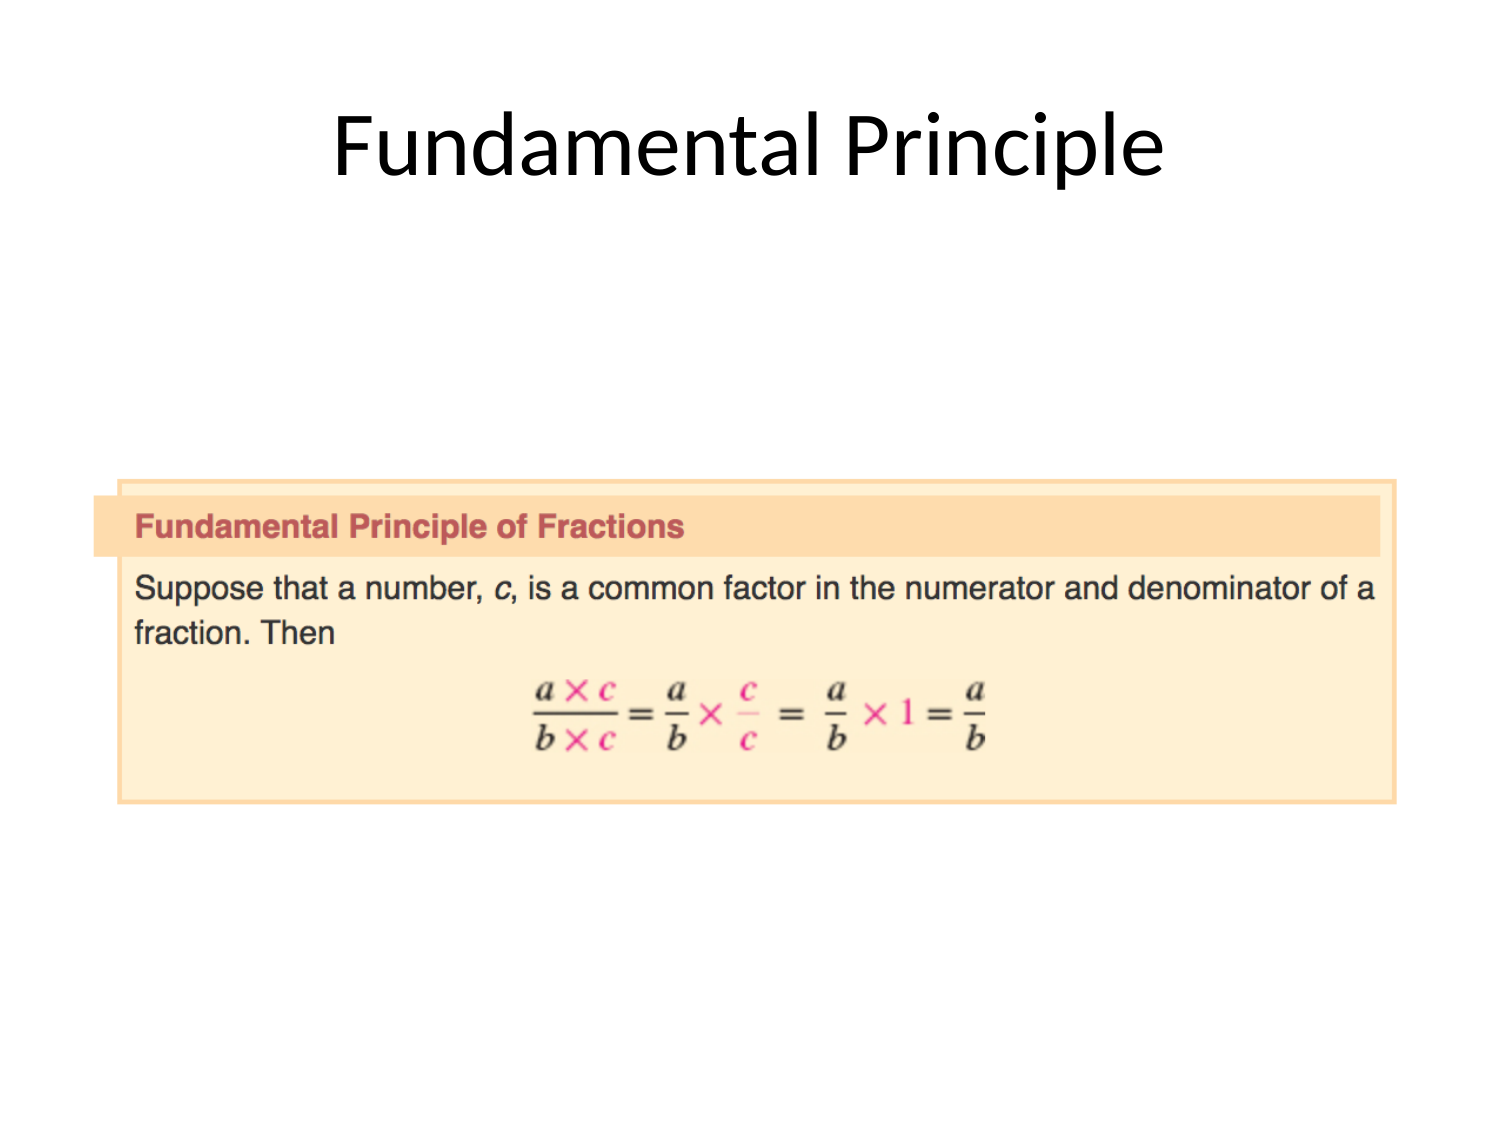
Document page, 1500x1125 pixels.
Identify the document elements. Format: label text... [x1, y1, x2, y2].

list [74, 262, 1426, 1006]
title Fundamental Principle [75, 45, 1425, 233]
